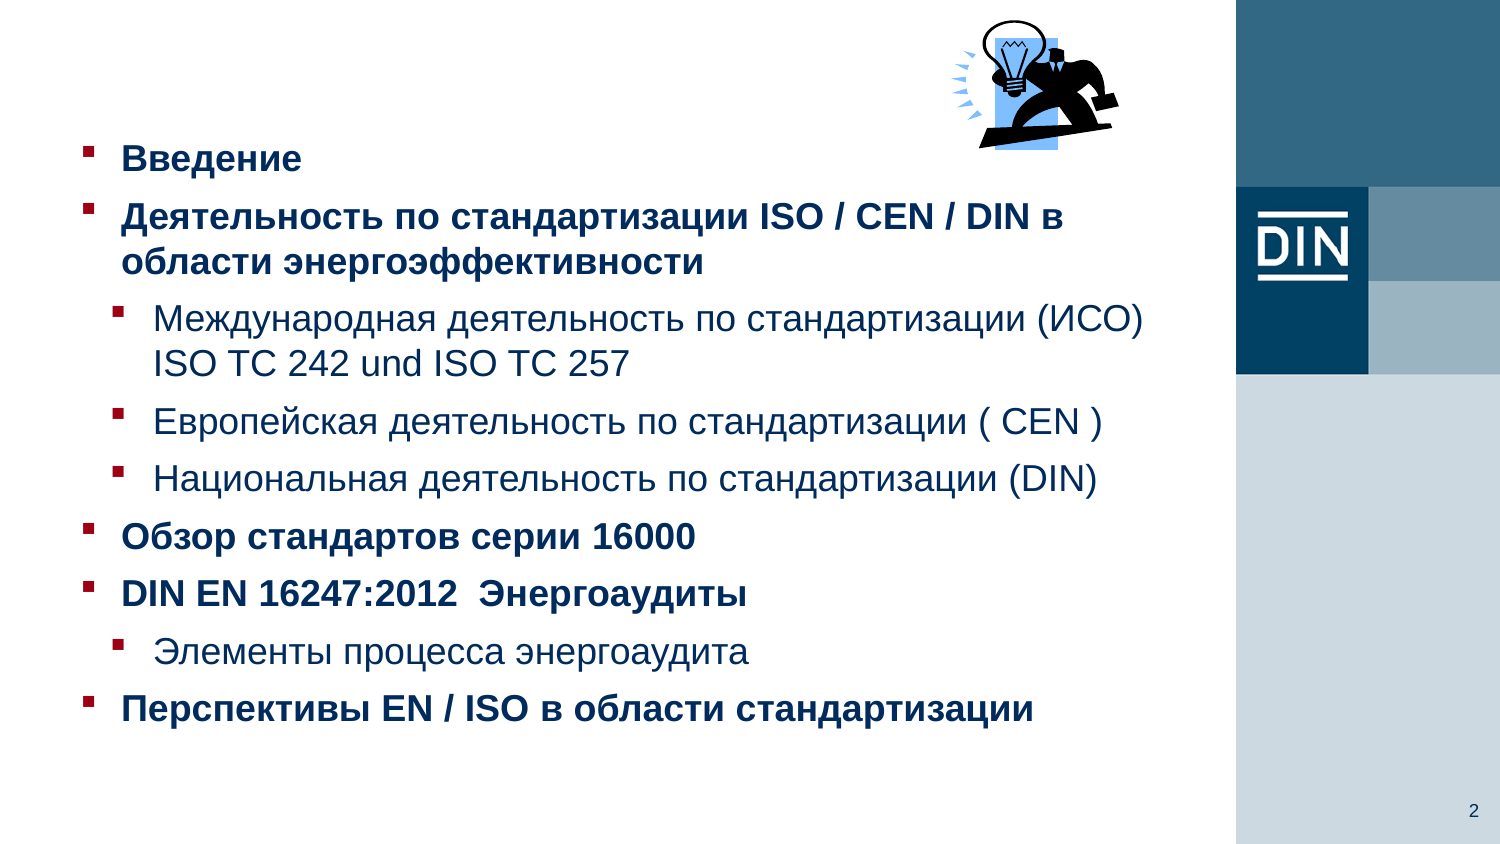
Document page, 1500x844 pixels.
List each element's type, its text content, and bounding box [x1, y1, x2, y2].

picture [950, 19, 1120, 151]
slide_number 2 [1364, 790, 1495, 836]
picture [1236, 0, 1500, 844]
list Введение Деятельность по стандартизации ISO / CEN / DIN в области энергоэффективности Международная деятельность по стандартизации (ИСО) ISO TC 242 und ISO TC 257 Европейская деятельность по стандартизации ( CEN ) Национальная деятельность по стандартизации (DIN) Обзор стандартов серии 16000 DIN EN 16247:2012 Энергоаудиты Элементы процесса энергоаудита Перспективы EN / ISO в области стандартизации [64, 126, 1213, 712]
